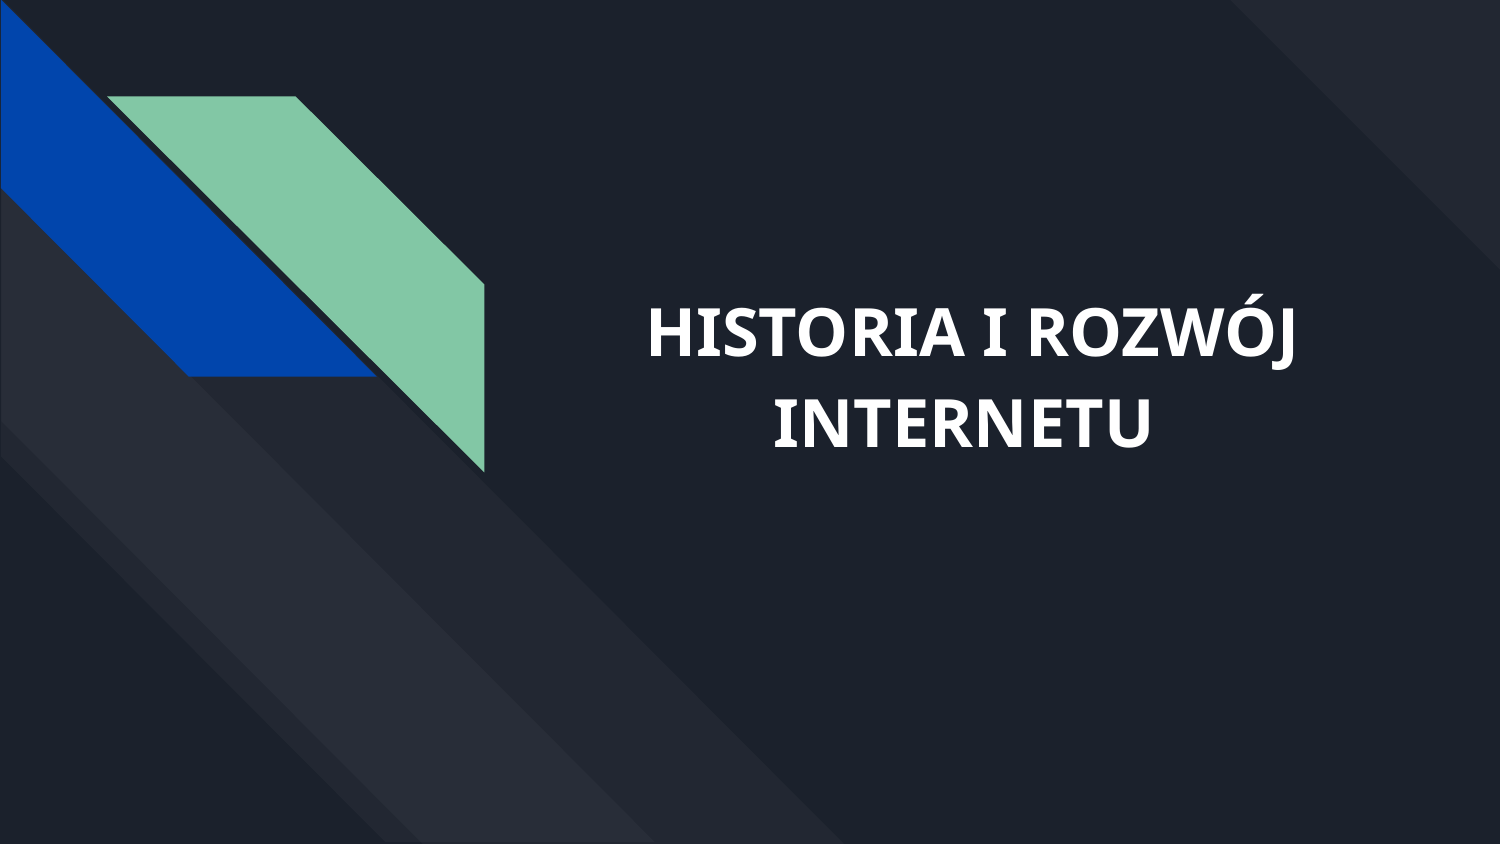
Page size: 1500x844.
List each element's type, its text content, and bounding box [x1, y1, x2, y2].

title HISTORIA I ROZWÓJ INTERNETU [498, 270, 1447, 530]
